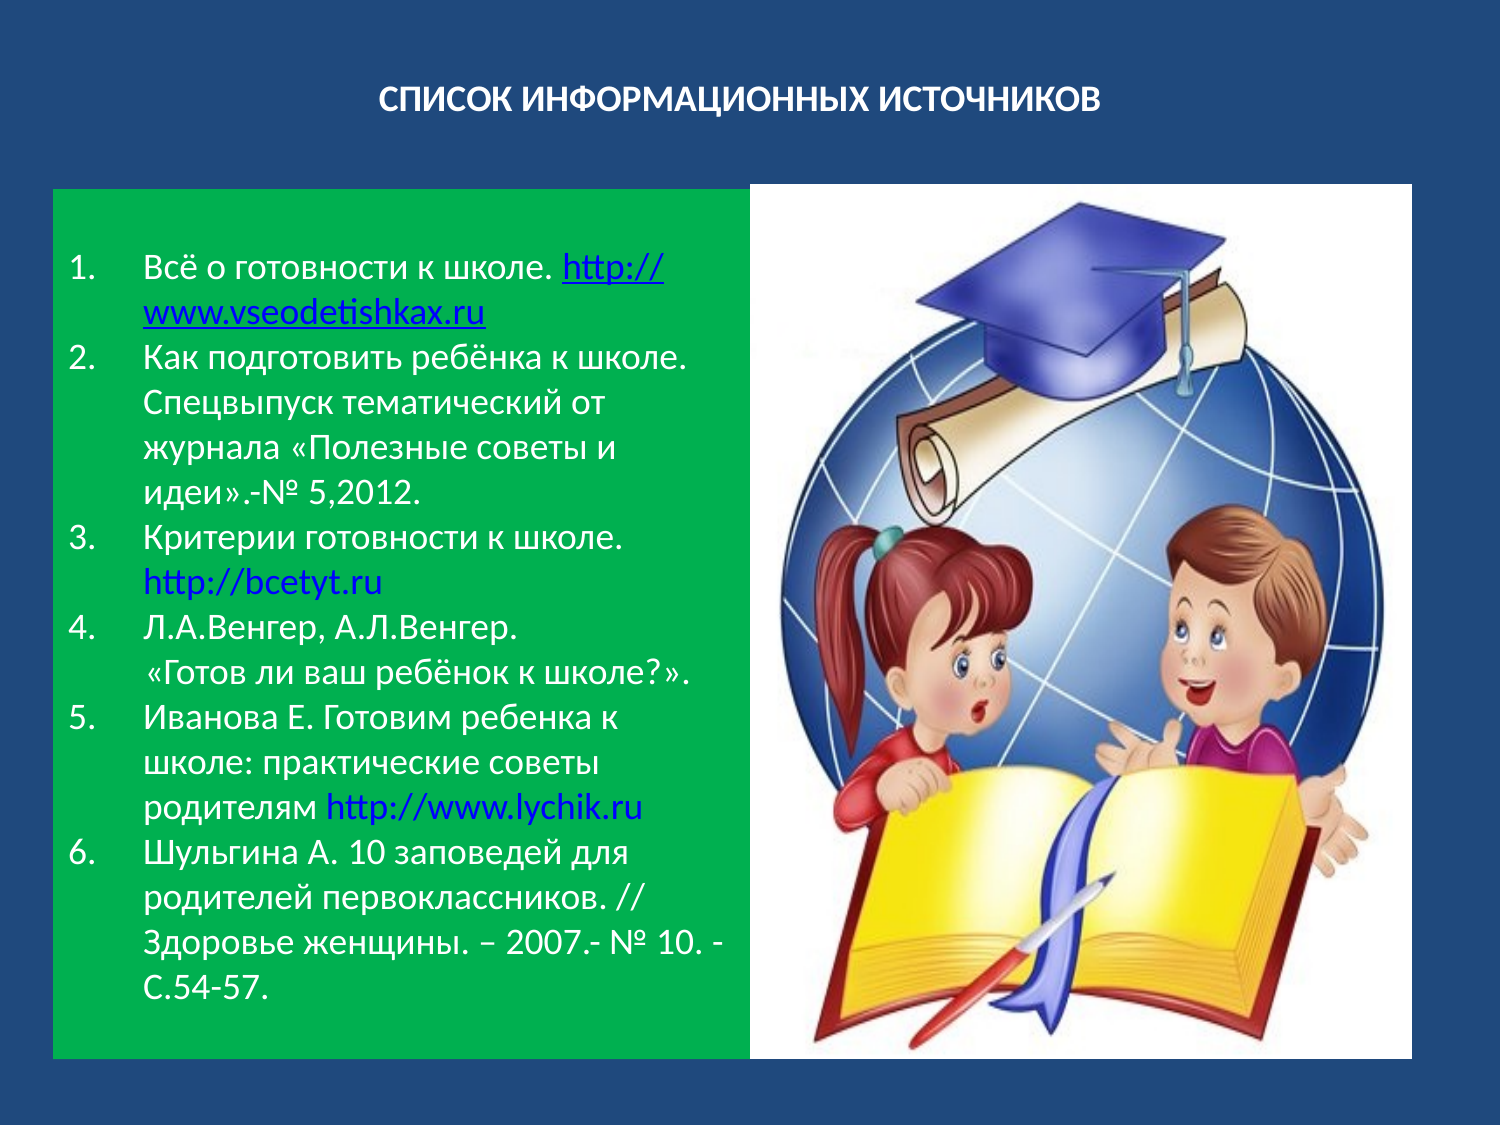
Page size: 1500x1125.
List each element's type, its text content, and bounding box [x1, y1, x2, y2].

picture [749, 184, 1412, 1059]
text_box СПИСОК ИНФОРМАЦИОННЫХ ИСТОЧНИКОВ [363, 66, 1117, 127]
text_box Всё о готовности к школе. http://www.vseodetishkax.ru Как подготовить ребёнка к школе. Спецвыпуск тематический от журнала «Полезные советы и идеи».-№ 5,2012. Критерии готовности к школе. http://bcetyt.ru Л.А.Венгер, А.Л.Венгер. «Готов ли ваш ребёнок к школе?». Иванова Е. Готовим ребенка к школе: практические советы родителям http://www.lychik.ru Шульгина А. 10 заповедей для родителей первоклассников. // Здоровье женщины. – 2007.- № 10. - С.54-57. [53, 189, 744, 1060]
